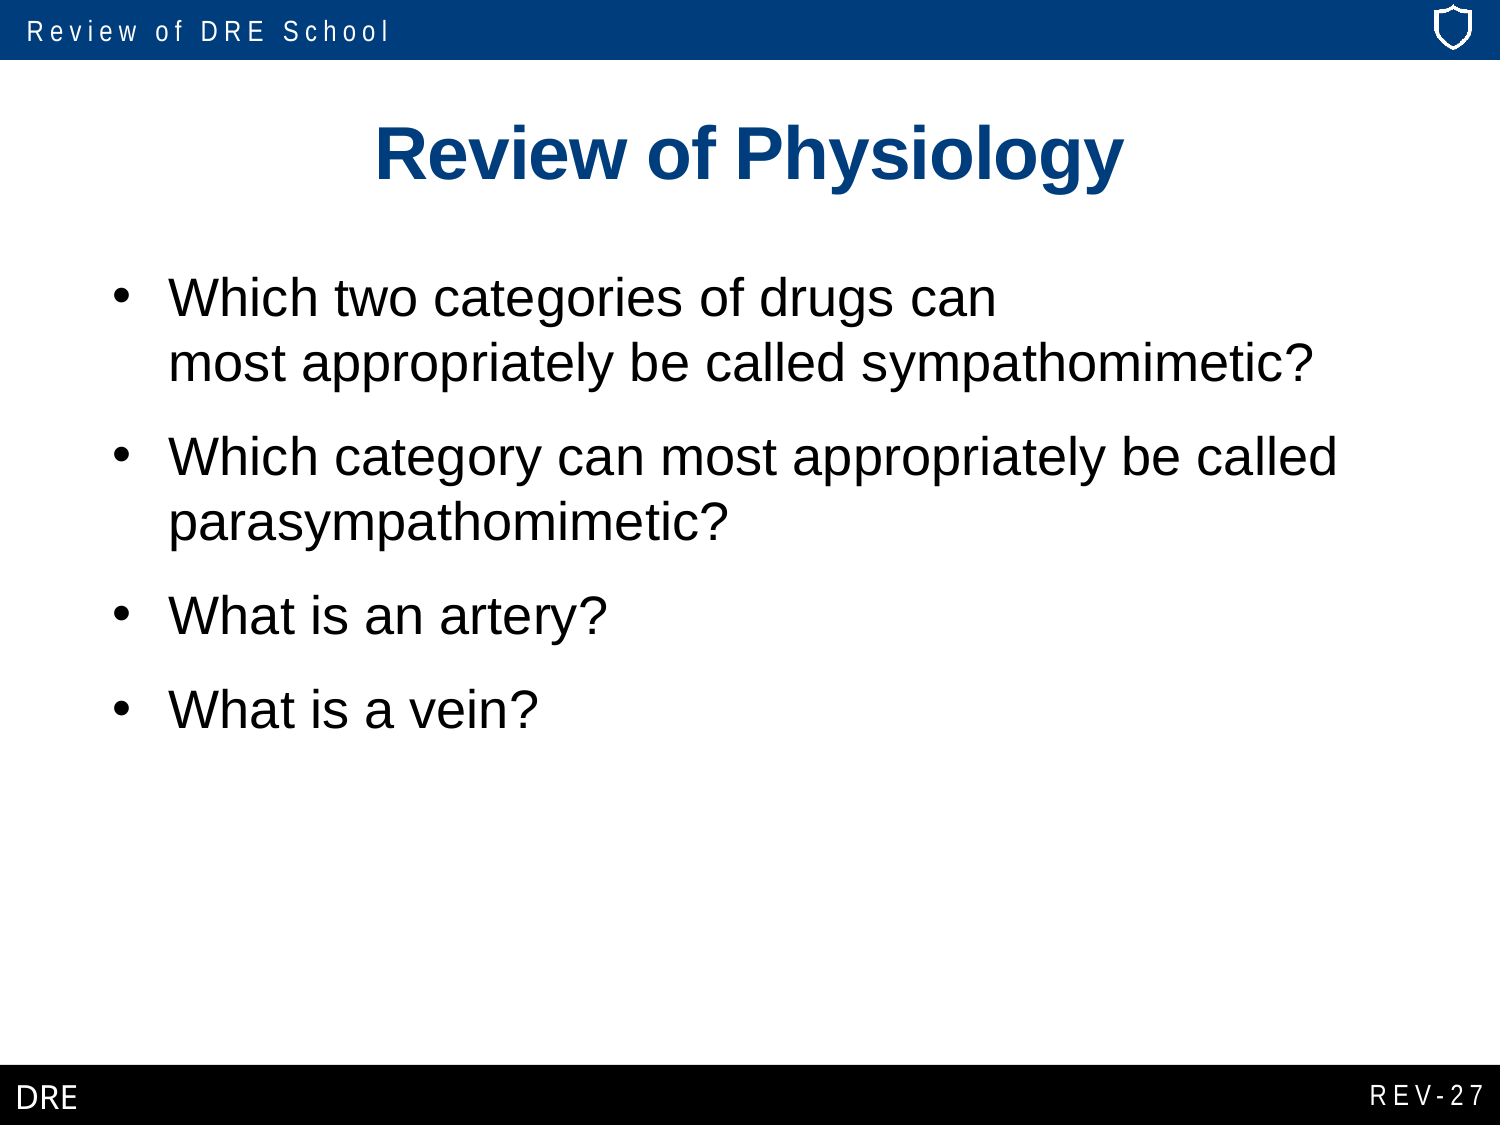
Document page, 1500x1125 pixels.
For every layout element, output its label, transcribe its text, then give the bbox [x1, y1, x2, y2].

picture [1434, 4, 1472, 50]
title Review of Physiology [75, 75, 1425, 225]
list Which two categories of drugs can most appropriately be called sympathomimetic? Which category can most appropriately be called parasympathomimetic? What is an artery? What is a vein? [75, 254, 1425, 1005]
slide_number REV-27 [1218, 1063, 1499, 1124]
